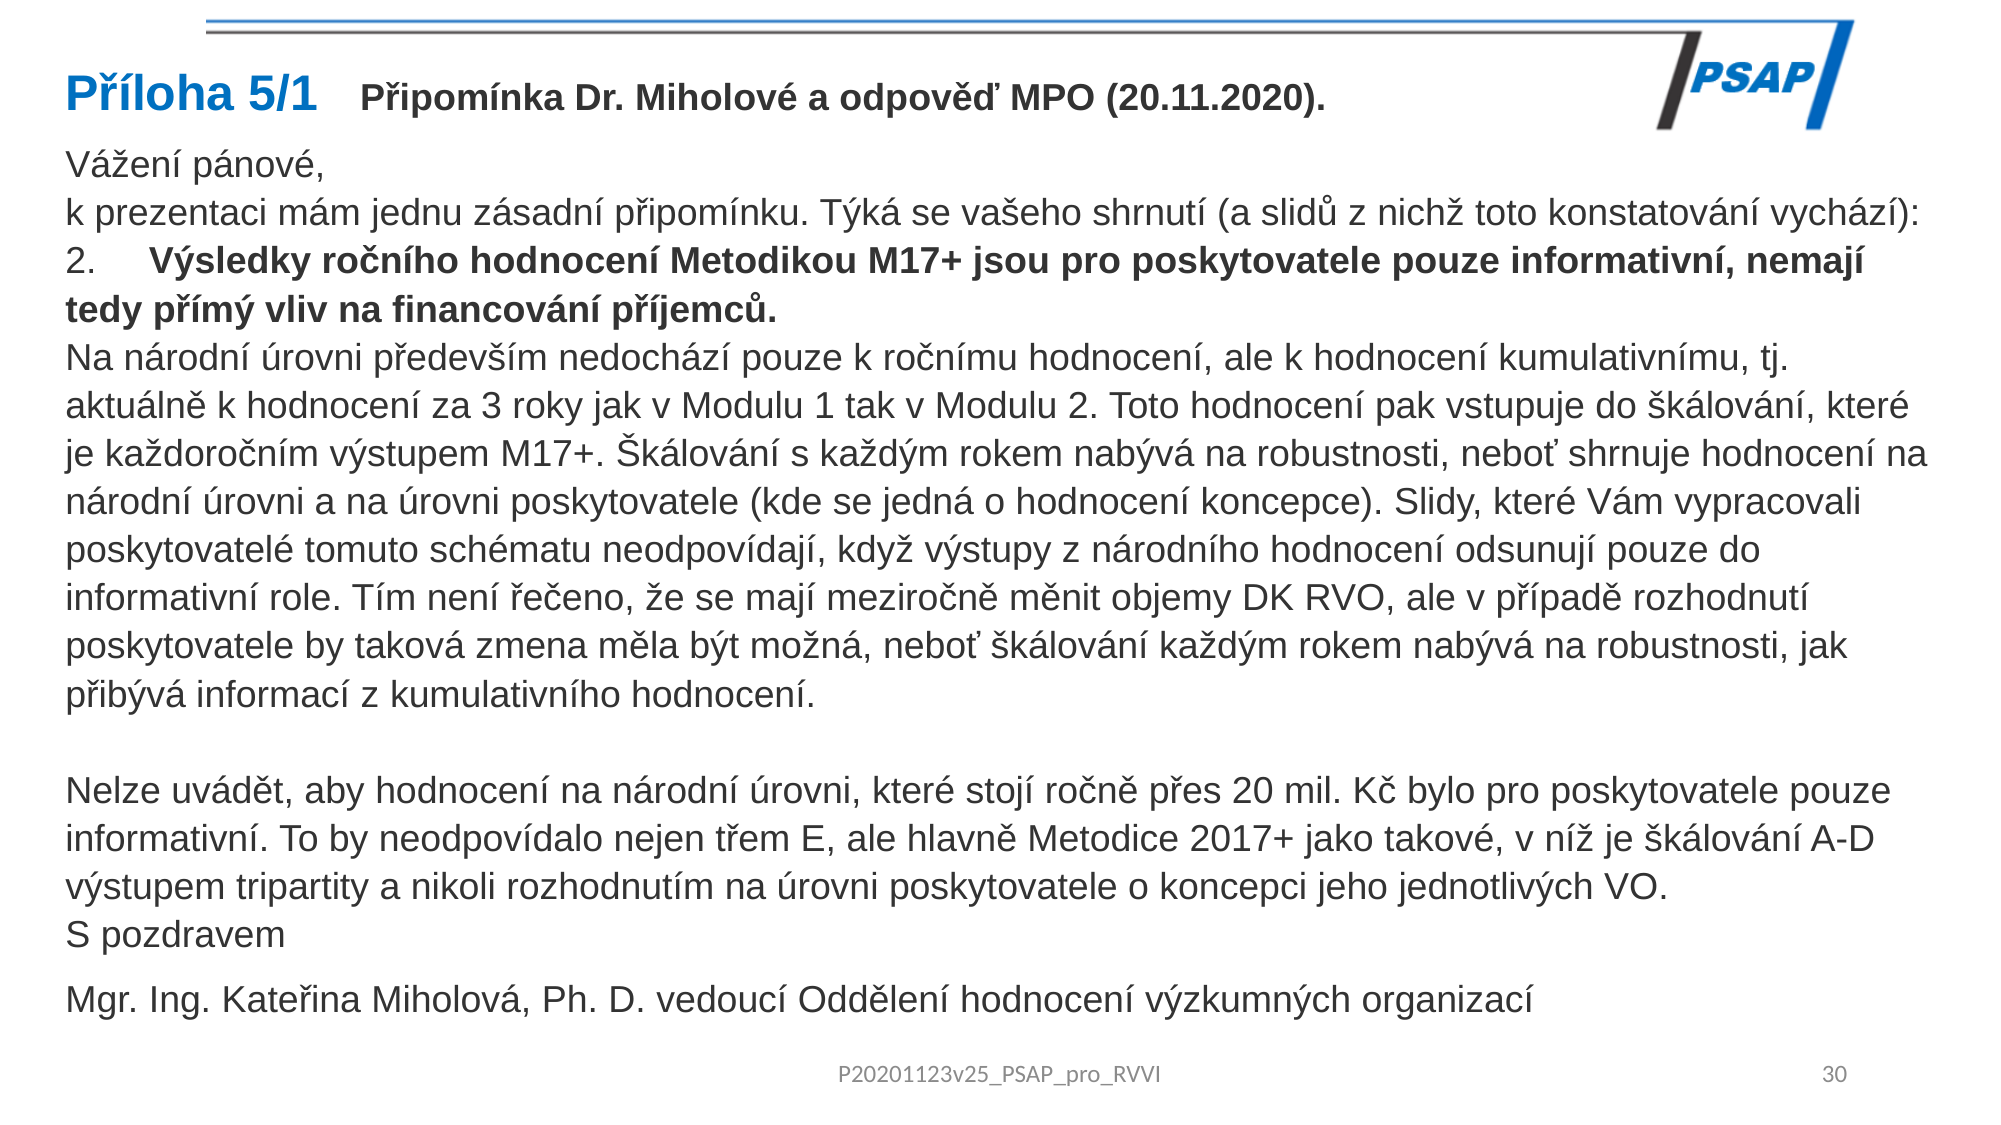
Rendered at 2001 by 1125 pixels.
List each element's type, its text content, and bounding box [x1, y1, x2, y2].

slide_number 30 [1412, 1042, 1863, 1103]
picture [206, 0, 1863, 142]
text_box Příloha 5/1 Připomínka Dr. Miholové a odpověď MPO (20.11.2020). Vážení pánové, k prezentaci mám jednu zásadní připomínku. Týká se vašeho shrnutí (a slidů z nichž toto konstatování vychází): 2. Výsledky ročního hodnocení Metodikou M17+ jsou pro poskytovatele pouze informativní, nemají tedy přímý vliv na financování příjemců. Na národní úrovni především nedochází pouze k ročnímu hodnocení, ale k hodnocení kumulativnímu, tj. aktuálně k hodnocení za 3 roky jak v Modulu 1 tak v Modulu 2. Toto hodnocení pak vstupuje do škálování, které je každoročním výstupem M17+. Škálování s každým rokem nabývá na robustnosti, neboť shrnuje hodnocení na národní úrovni a na úrovni poskytovatele (kde se jedná o hodnocení koncepce). Slidy, které Vám vypracovali poskytovatelé tomuto schématu neodpovídají, když výstupy z národního hodnocení odsunují pouze do informativní role. Tím není řečeno, že se mají meziročně měnit objemy DK RVO, ale v případě rozhodnutí poskytovatele by taková zmena měla být možná, neboť škálování každým rokem nabývá na robustnosti, jak přibývá informací z kumulativního hodnocení. Nelze uvádět, aby hodnocení na národní úrovni, které stojí ročně přes 20 mil. Kč bylo pro poskytovatele pouze informativní. To by neodpovídalo nejen třem E, ale hlavně Metodice 2017+ jako takové, v níž je škálování A-D výstupem tripartity a nikoli rozhodnutím na úrovni poskytovatele o koncepci jeho jednotlivých VO. S pozdravem Mgr. Ing. Kateřina Miholová, Ph. D. vedoucí Oddělení hodnocení výzkumných organizací [50, 48, 1945, 1028]
footer P20201123v25_PSAP_pro_RVVI [662, 1042, 1338, 1103]
